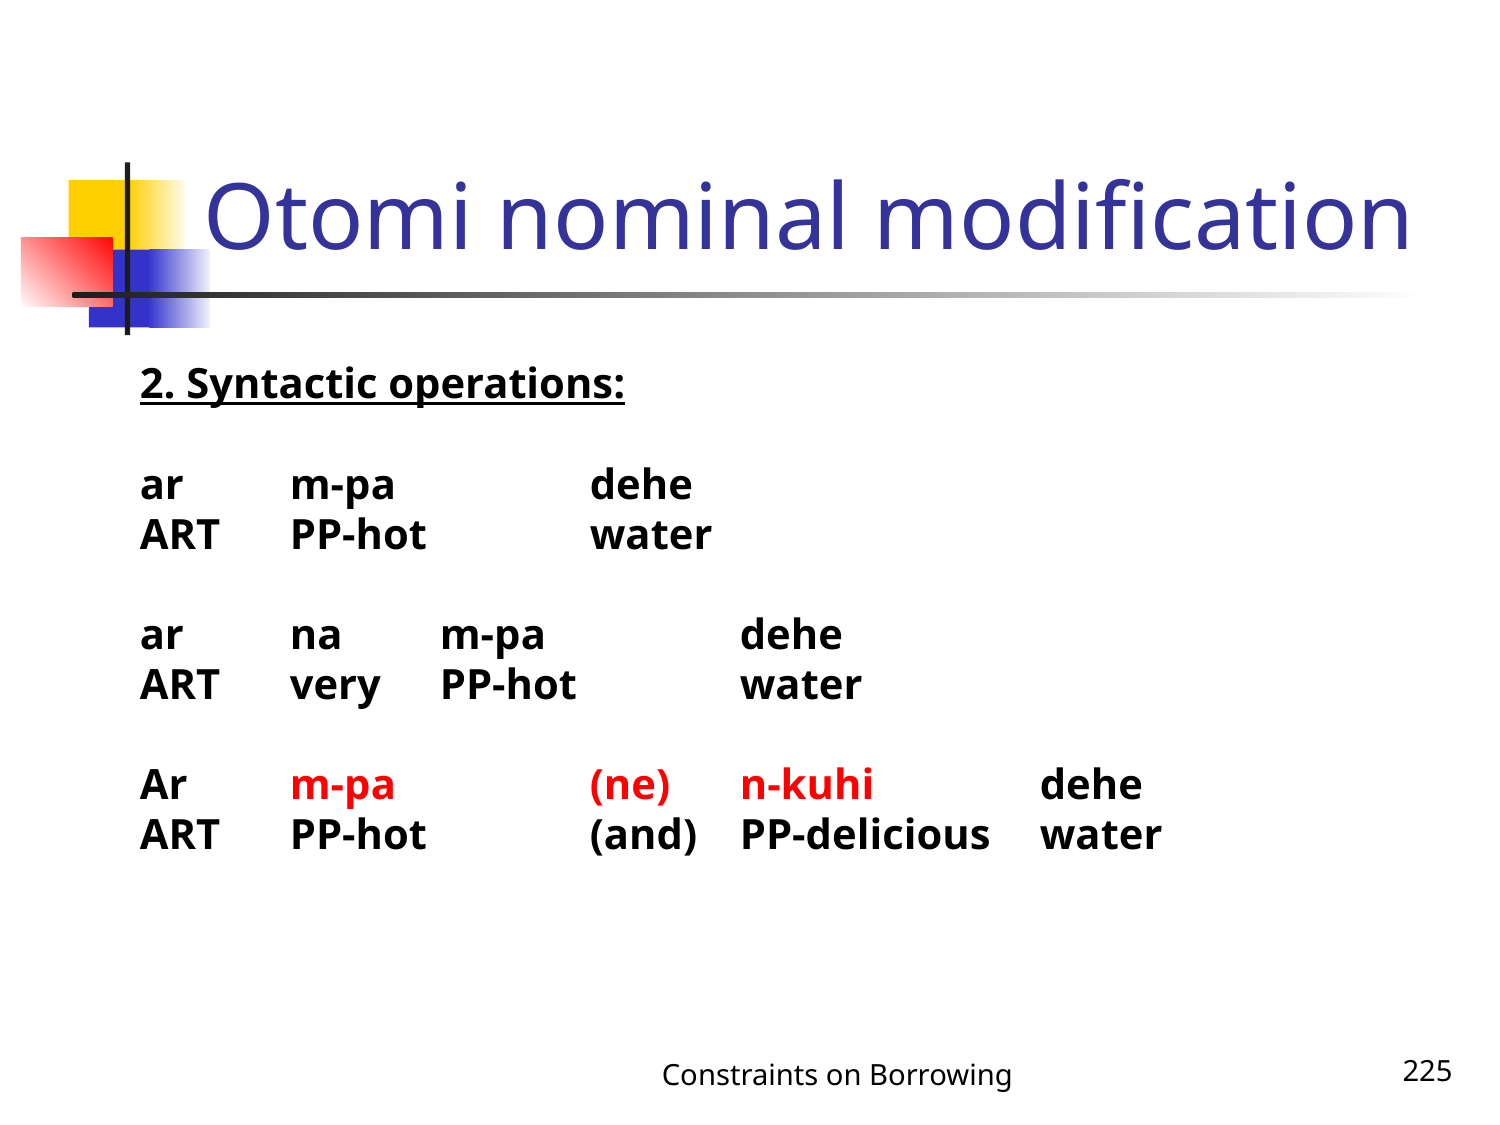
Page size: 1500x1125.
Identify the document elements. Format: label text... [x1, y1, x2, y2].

title Otomi nominal modification [188, 34, 1468, 276]
footer Constraints on Borrowing [599, 1023, 1076, 1100]
text_box 2. Syntactic operations: ar m-pa dehe ART PP-hot water ar na m-pa dehe ART very PP-hot water Ar m-pa (ne) n-kuhi dehe ART PP-hot (and) PP-delicious water [125, 349, 1425, 965]
slide_number 225 [1154, 1023, 1468, 1100]
